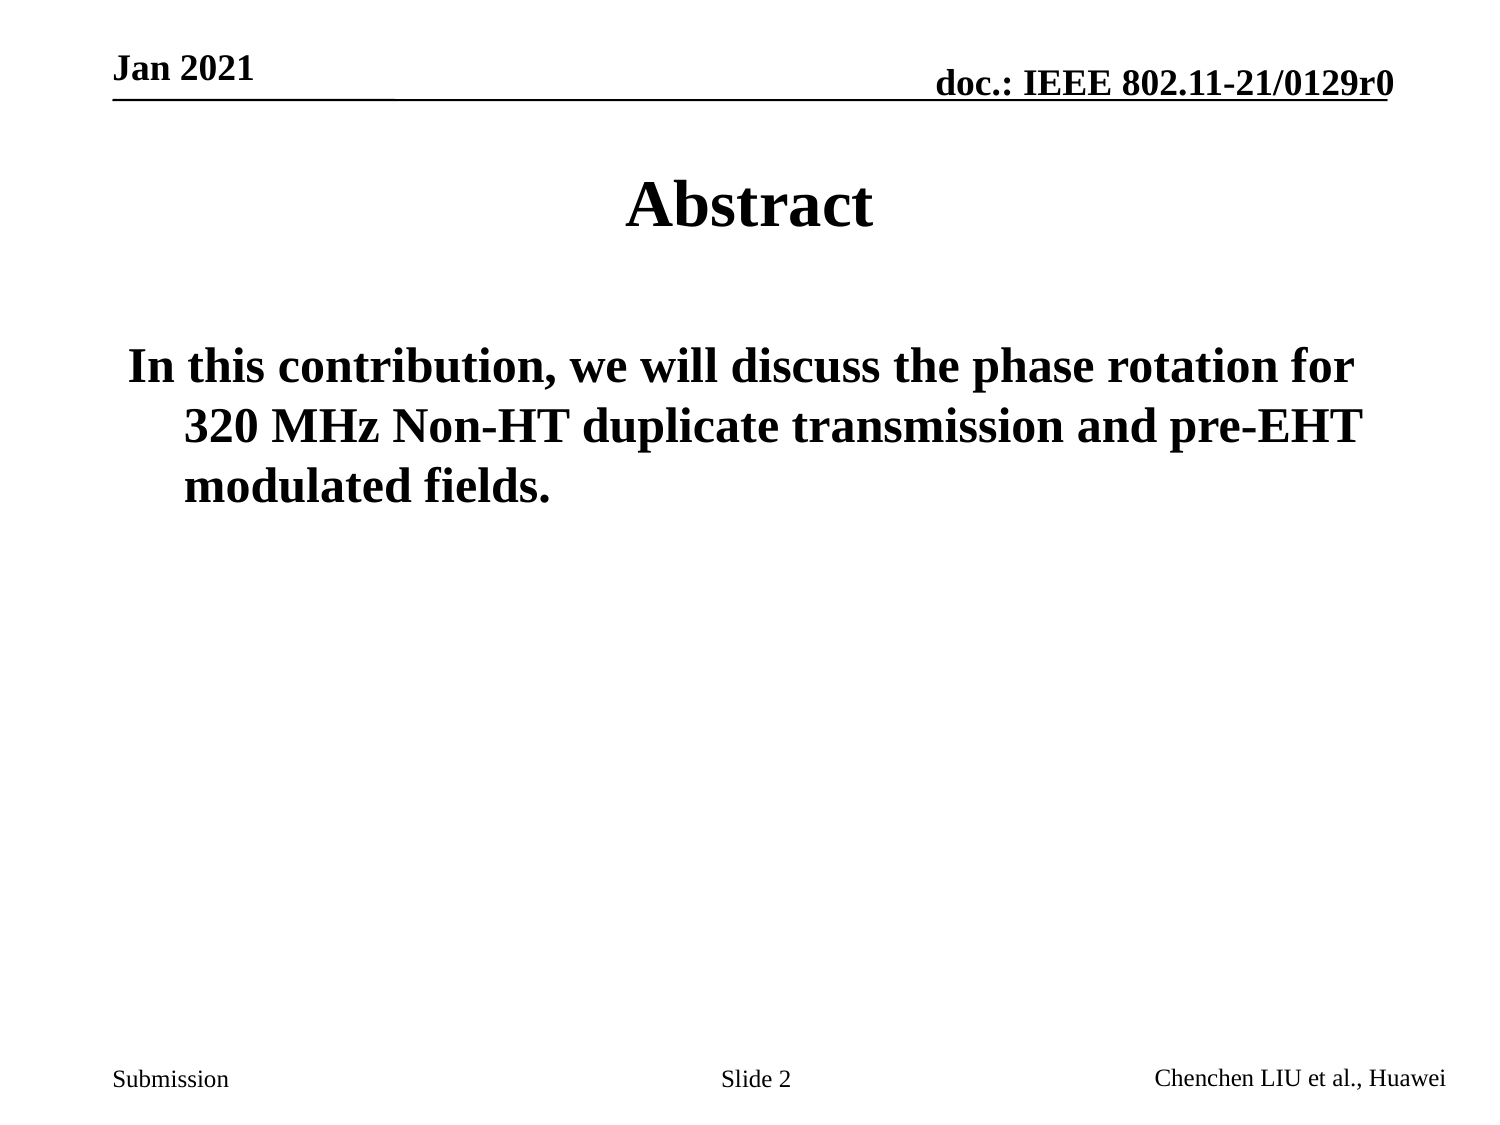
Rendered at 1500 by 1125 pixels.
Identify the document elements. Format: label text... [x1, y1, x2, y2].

slide_number Slide 2 [712, 1061, 800, 1123]
title Abstract [112, 112, 1388, 288]
list In this contribution, we will discuss the phase rotation for 320 MHz Non-HT duplicate transmission and pre-EHT modulated fields. [112, 324, 1388, 1001]
